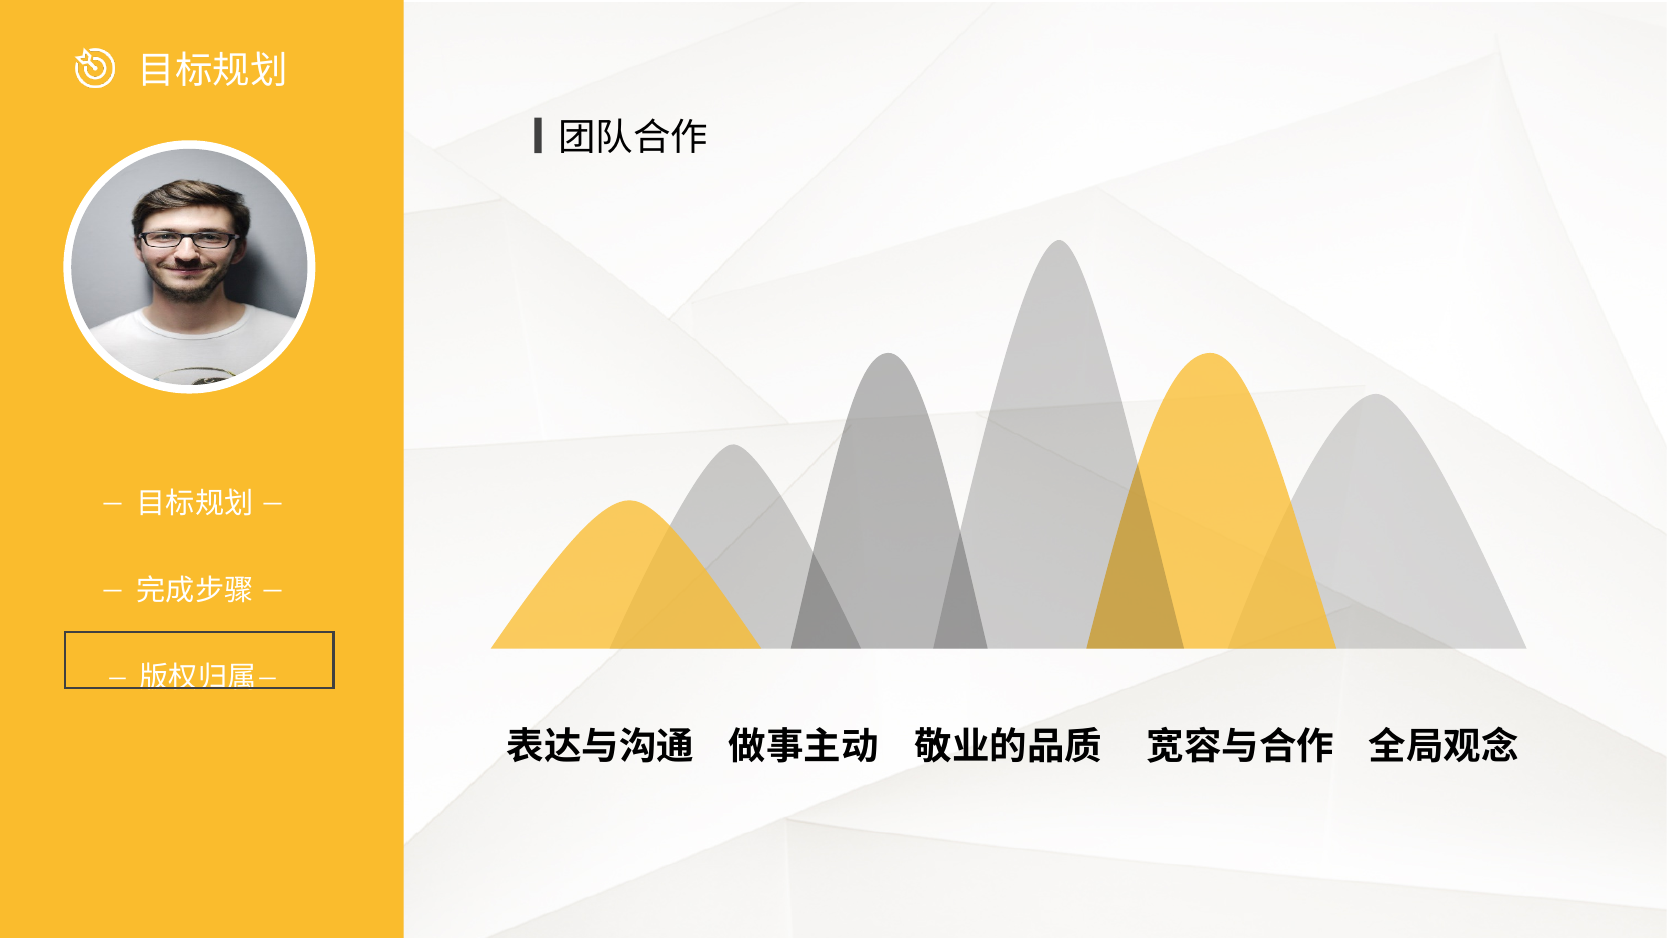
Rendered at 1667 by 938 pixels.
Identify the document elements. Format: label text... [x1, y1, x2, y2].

picture [404, 2, 1667, 938]
text_box [813, 352, 988, 649]
text_box [1138, 352, 1337, 649]
text_box 做事主动 [714, 715, 894, 775]
text_box [490, 500, 762, 649]
text_box [960, 239, 1185, 649]
text_box [670, 444, 862, 649]
picture [71, 148, 308, 385]
text_box 表达与沟通 [491, 715, 710, 775]
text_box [534, 105, 725, 166]
text_box 宽容与合作 [1132, 715, 1350, 775]
picture [74, 47, 115, 88]
text_box [1291, 393, 1527, 649]
text_box 全局观念 [1354, 715, 1534, 775]
text_box 敬业的品质 [900, 715, 1126, 775]
text_box [64, 631, 335, 689]
